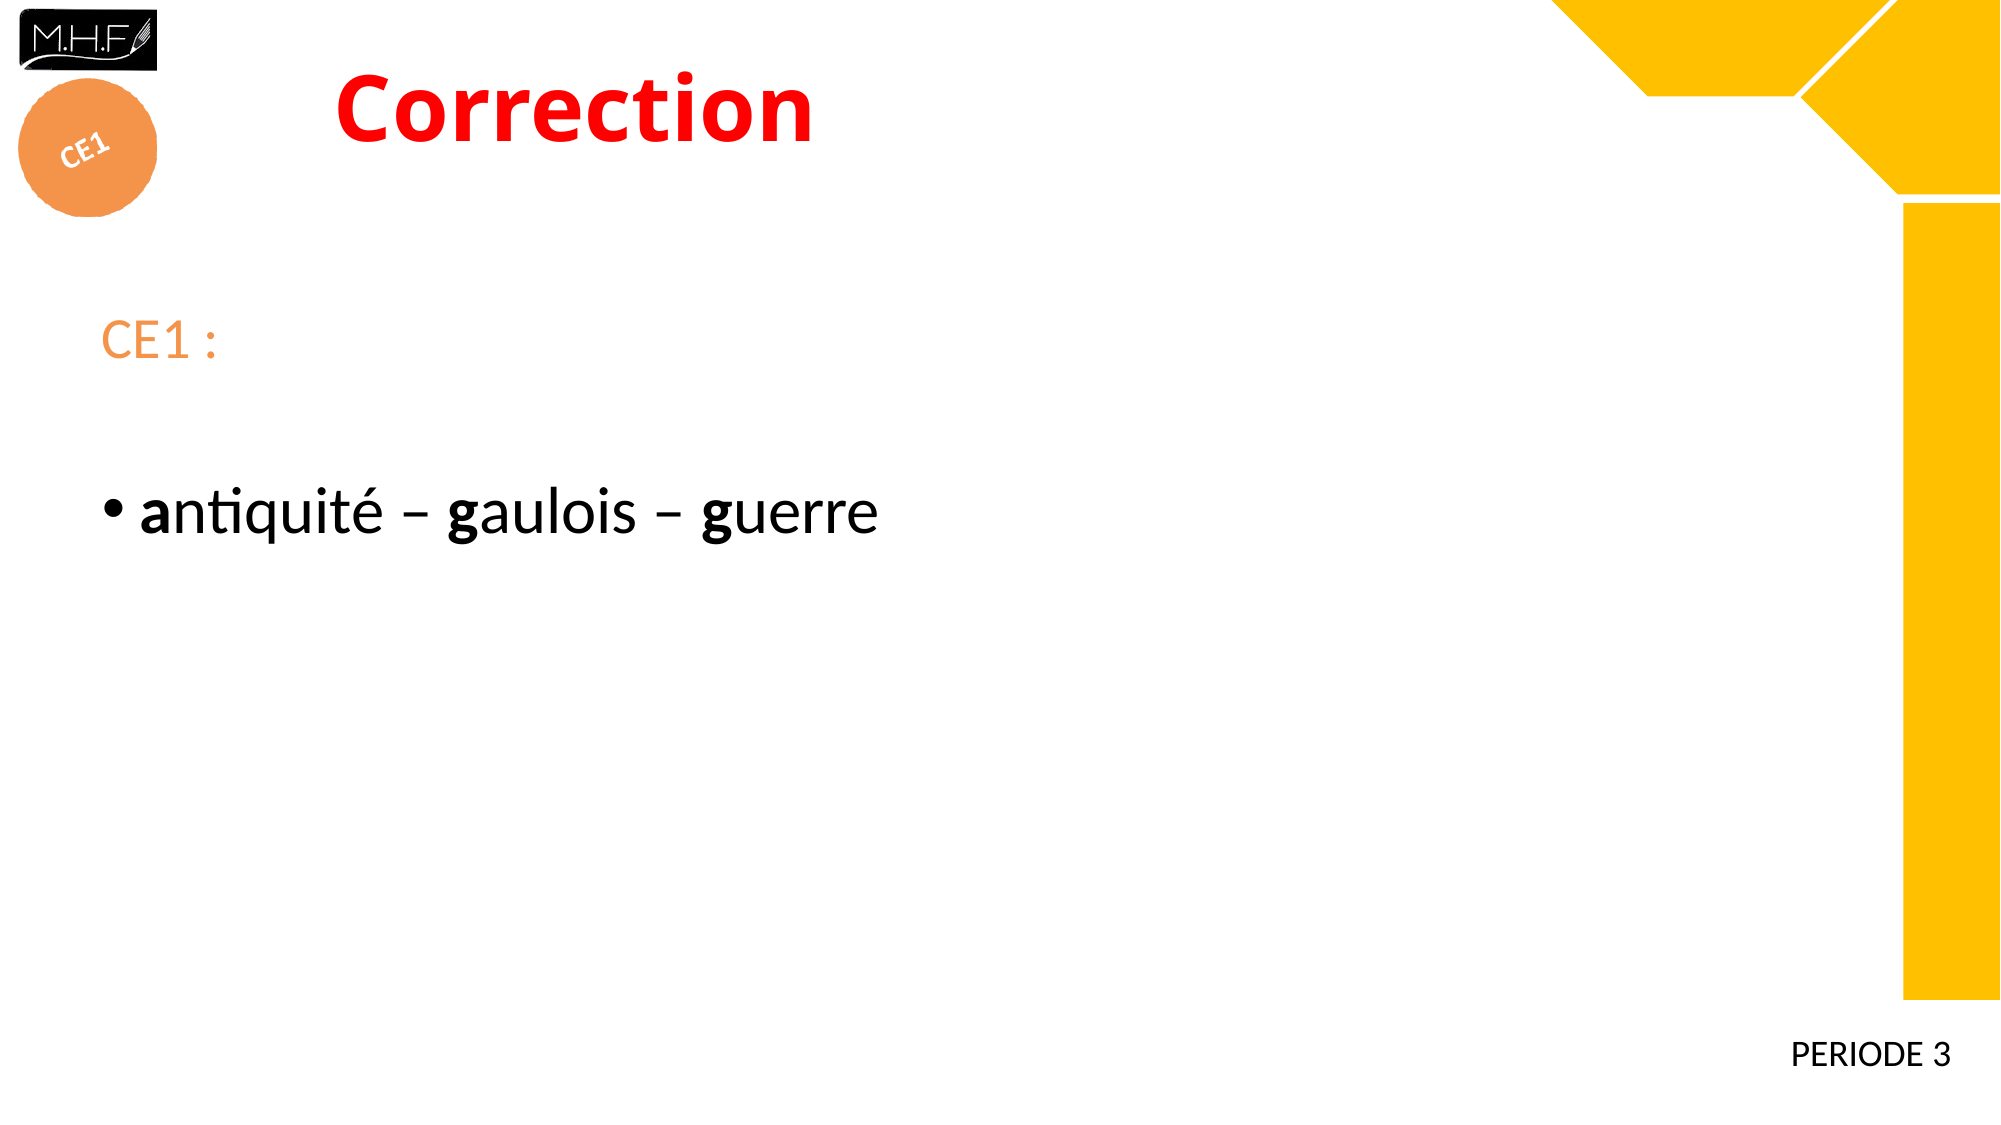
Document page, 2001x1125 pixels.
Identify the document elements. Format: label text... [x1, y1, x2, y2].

picture [16, 7, 157, 74]
picture [18, 78, 157, 218]
title Correction [318, 3, 1865, 221]
text_box [1549, 0, 1892, 98]
list CE1 : antiquité – gaulois – guerre [86, 300, 897, 1015]
text_box PERIODE 3 [1362, 1021, 1967, 1125]
text_box [1799, 0, 2000, 196]
text_box [1902, 202, 2000, 1001]
